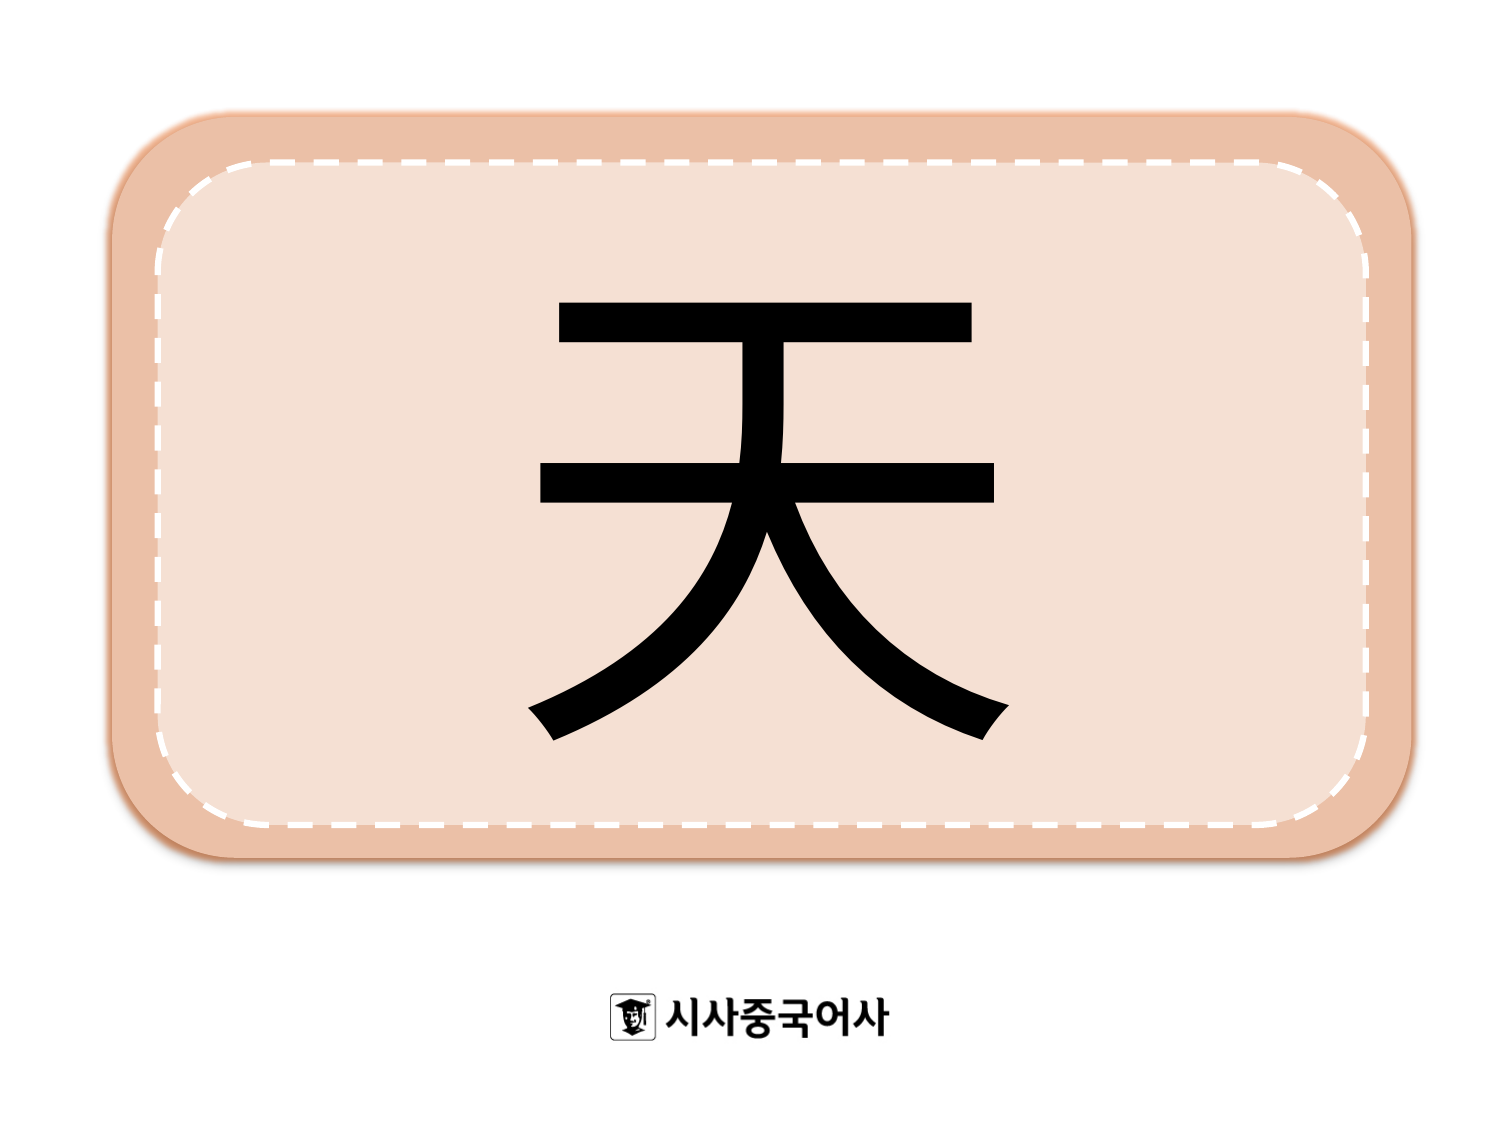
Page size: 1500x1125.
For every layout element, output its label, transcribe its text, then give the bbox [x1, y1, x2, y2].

picture [602, 987, 898, 1047]
text_box 天 [162, 160, 1371, 824]
